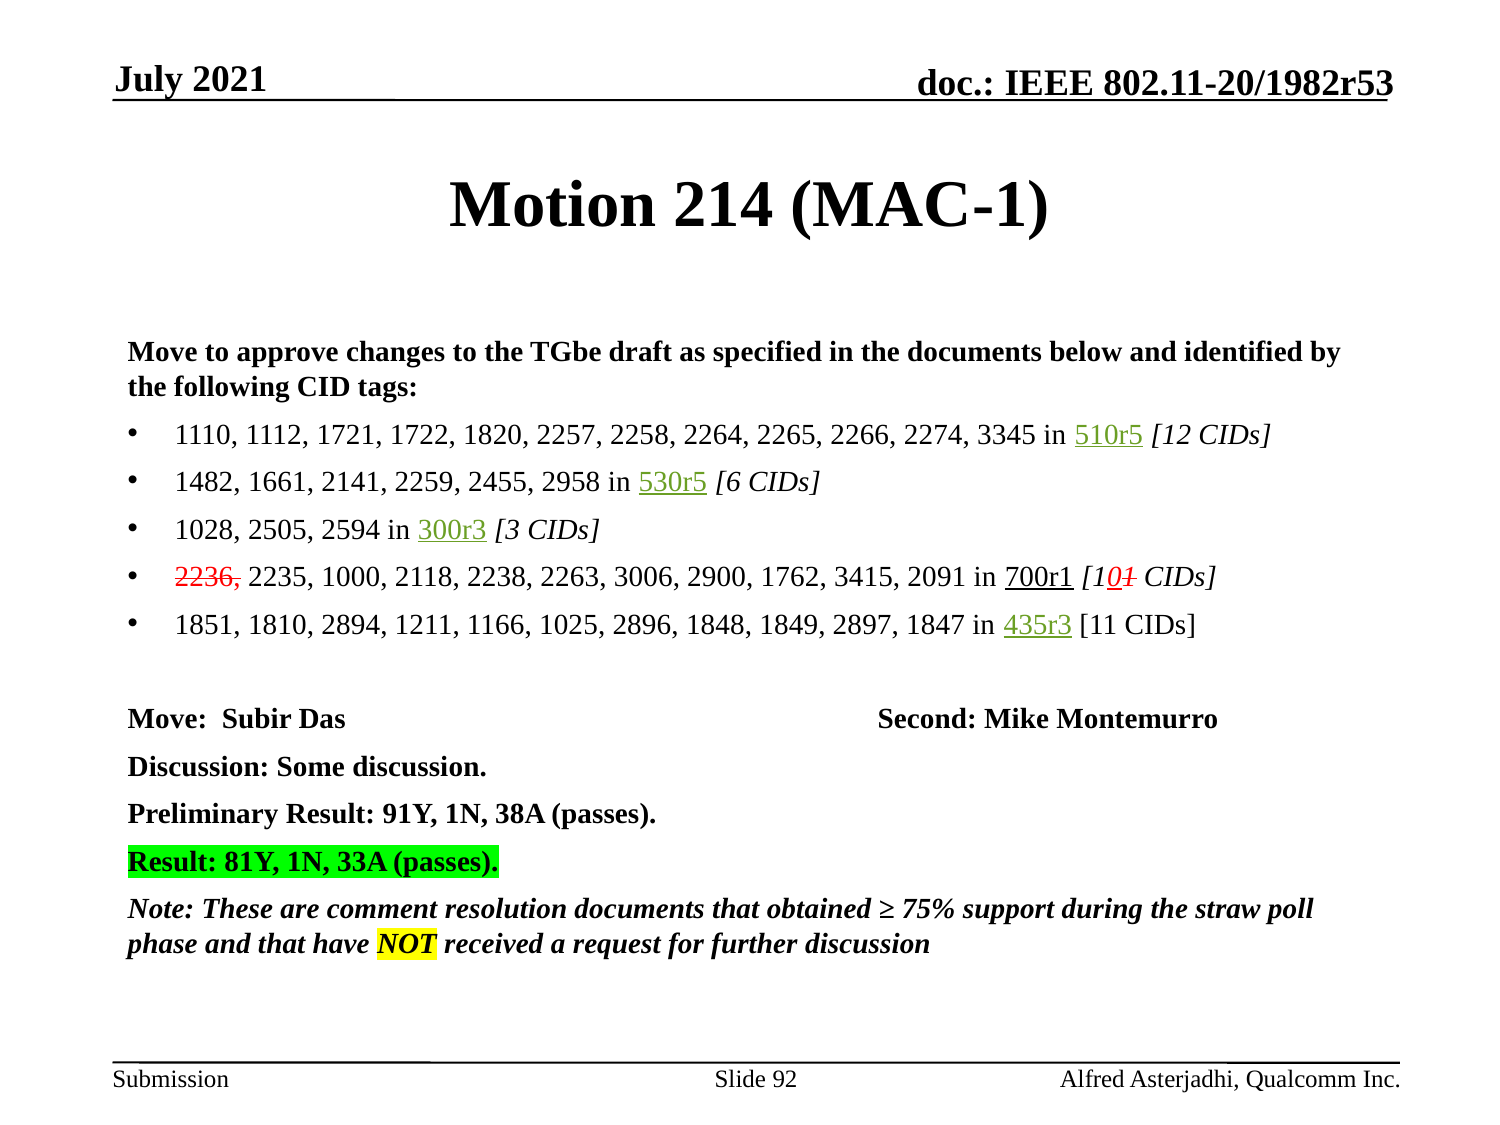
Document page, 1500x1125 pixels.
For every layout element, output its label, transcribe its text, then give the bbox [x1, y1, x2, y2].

list Move to approve changes to the TGbe draft as specified in the documents below and identified by the following CID tags: 1110, 1112, 1721, 1722, 1820, 2257, 2258, 2264, 2265, 2266, 2274, 3345 in 510r5 [12 CIDs] 1482, 1661, 2141, 2259, 2455, 2958 in 530r5 [6 CIDs] 1028, 2505, 2594 in 300r3 [3 CIDs] 2236, 2235, 1000, 2118, 2238, 2263, 3006, 2900, 1762, 3415, 2091 in 700r1 [101 CIDs] 1851, 1810, 2894, 1211, 1166, 1025, 2896, 1848, 1849, 2897, 1847 in 435r3 [11 CIDs] Move: Subir Das Second: Mike Montemurro Discussion: Some discussion. Preliminary Result: 91Y, 1N, 38A (passes). Result: 81Y, 1N, 33A (passes). Note: These are comment resolution documents that obtained ≥ 75% support during the straw poll phase and that have NOT received a request for further discussion [112, 324, 1388, 1063]
title Motion 214 (MAC-1) [112, 112, 1388, 288]
slide_number Slide 92 [712, 1061, 800, 1123]
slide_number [114, 54, 423, 100]
footer Alfred Asterjadhi, Qualcomm Inc. [878, 1061, 1402, 1093]
